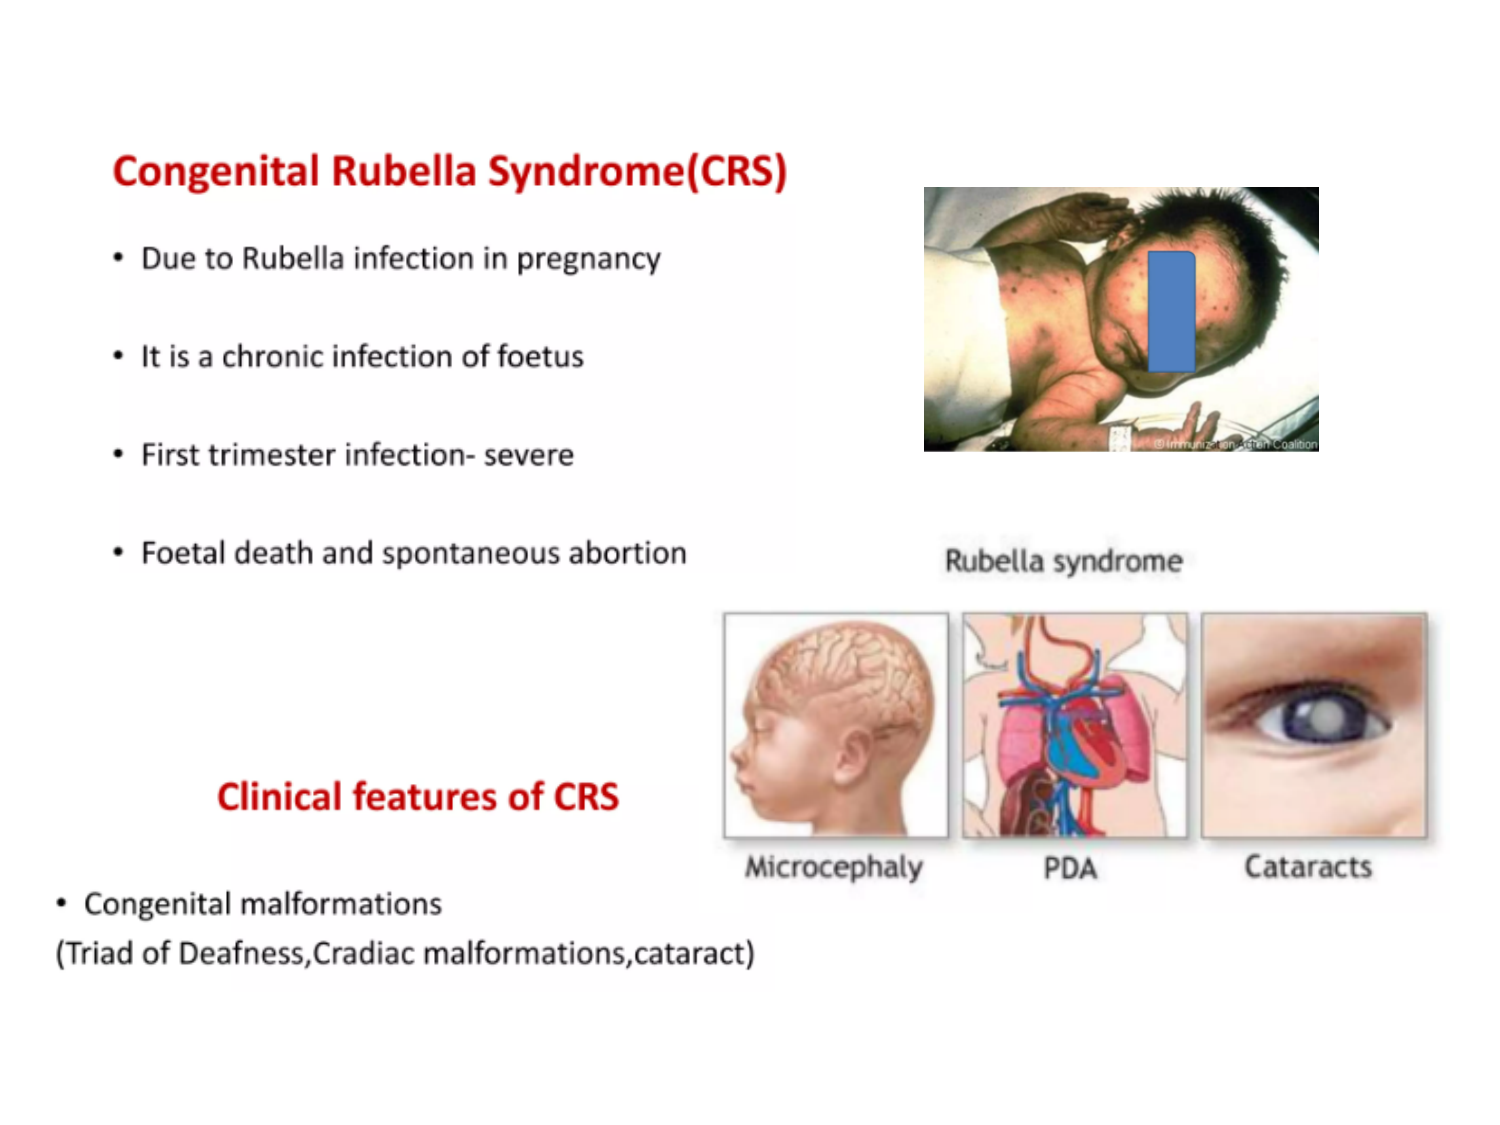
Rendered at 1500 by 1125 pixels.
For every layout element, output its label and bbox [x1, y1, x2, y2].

picture [924, 187, 1319, 453]
picture [37, 137, 1450, 993]
